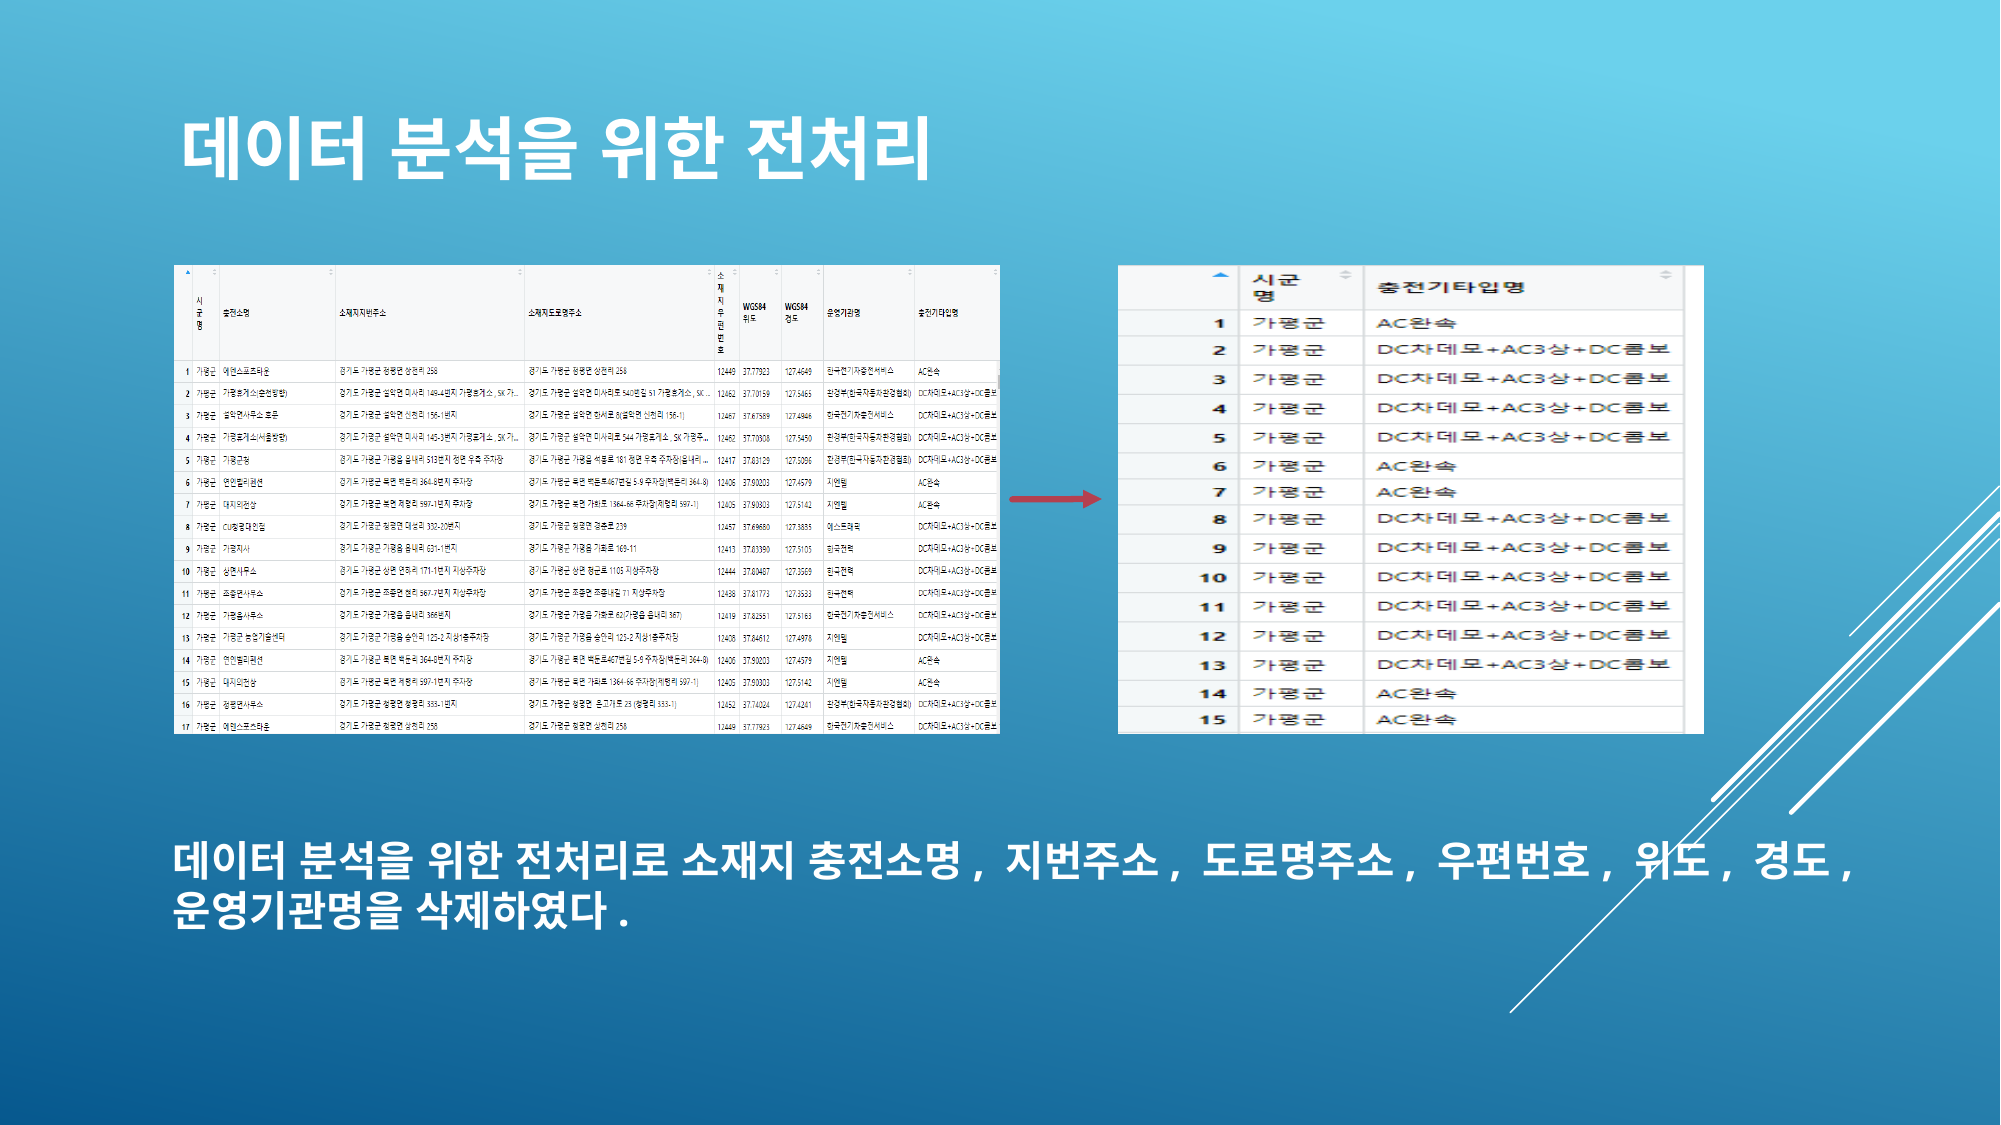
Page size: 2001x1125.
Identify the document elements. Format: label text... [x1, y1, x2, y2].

title 데이터 분석을 위한 전처리 [164, 87, 1000, 206]
text_box 데이터 분석을 위한 전처리로 소재지 충전소명, 지번주소, 도로명주소, 우편번호, 위도, 경도, 운영기관명을 삭제하였다. [157, 826, 1868, 942]
picture [174, 264, 1001, 734]
picture [1118, 264, 1705, 734]
